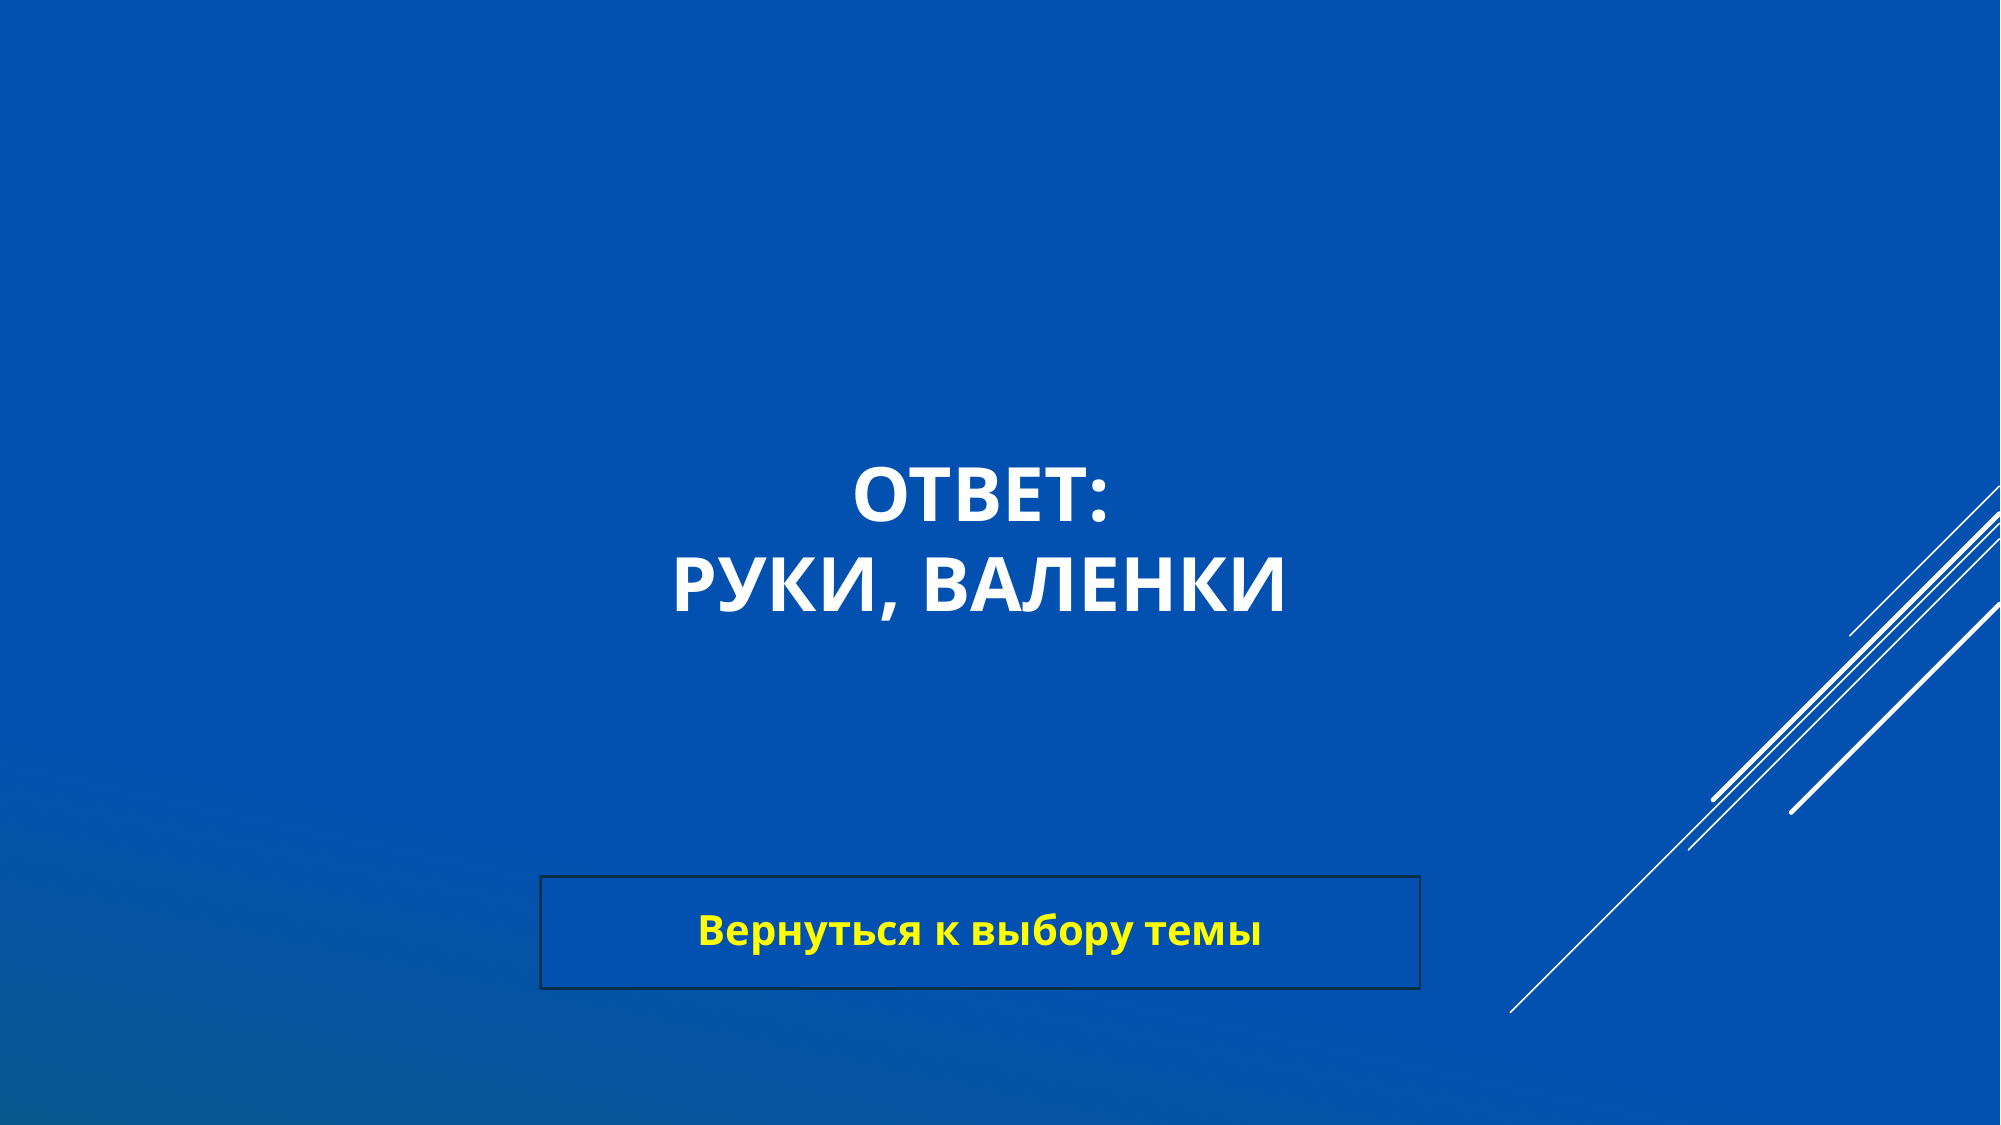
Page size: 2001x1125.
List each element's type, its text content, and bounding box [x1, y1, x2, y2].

title Ответ: руки, валенки [217, 326, 1744, 746]
